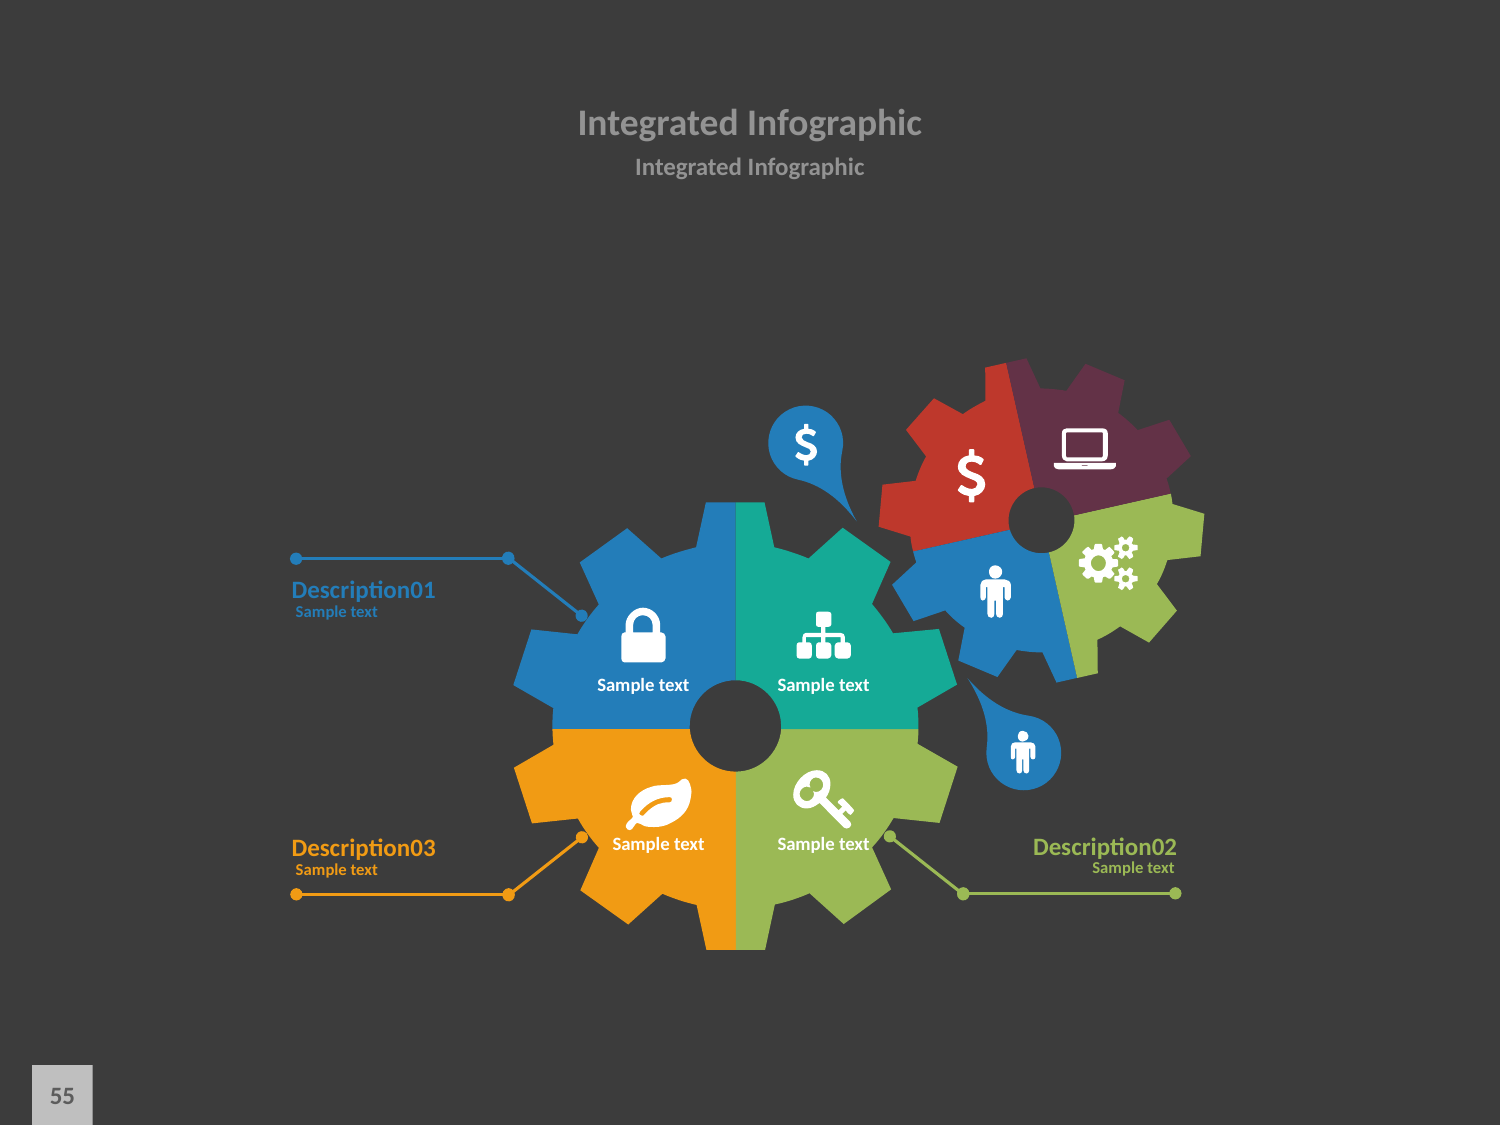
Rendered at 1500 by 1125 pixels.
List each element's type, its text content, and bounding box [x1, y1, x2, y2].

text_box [275, 566, 453, 629]
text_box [761, 769, 887, 863]
text_box [584, 502, 735, 689]
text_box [275, 824, 453, 888]
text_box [767, 405, 844, 481]
title Integrated Infographic [287, 91, 1213, 150]
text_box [296, 837, 583, 896]
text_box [880, 358, 1202, 683]
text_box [1016, 822, 1194, 886]
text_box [581, 607, 706, 704]
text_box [761, 611, 887, 704]
list Integrated Infographic [412, 149, 1088, 183]
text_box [889, 836, 1176, 895]
text_box [513, 629, 692, 729]
text_box [778, 690, 948, 730]
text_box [295, 557, 582, 616]
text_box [986, 715, 1062, 791]
text_box [735, 502, 875, 686]
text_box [596, 778, 722, 863]
text_box [735, 730, 958, 950]
text_box [513, 729, 735, 950]
